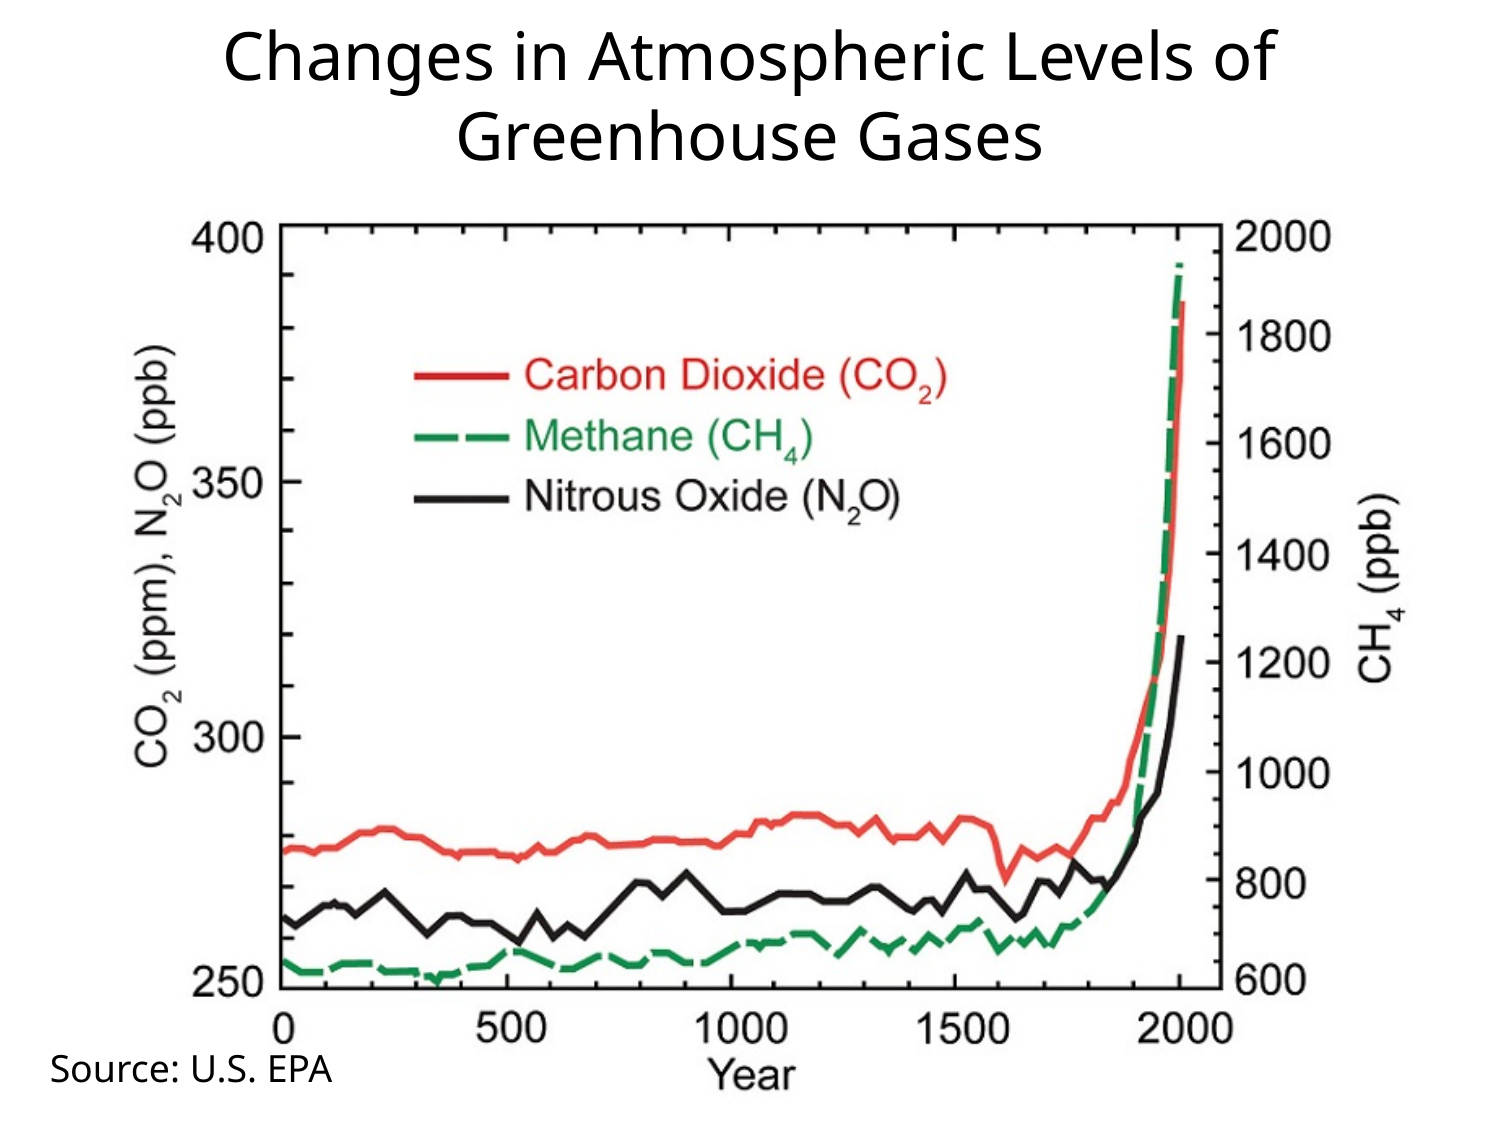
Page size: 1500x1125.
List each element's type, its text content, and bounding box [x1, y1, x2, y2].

title Changes in Atmospheric Levels of Greenhouse Gases [75, 0, 1425, 188]
picture [124, 196, 1426, 1124]
text_box Source: U.S. EPA [35, 1037, 119, 1098]
